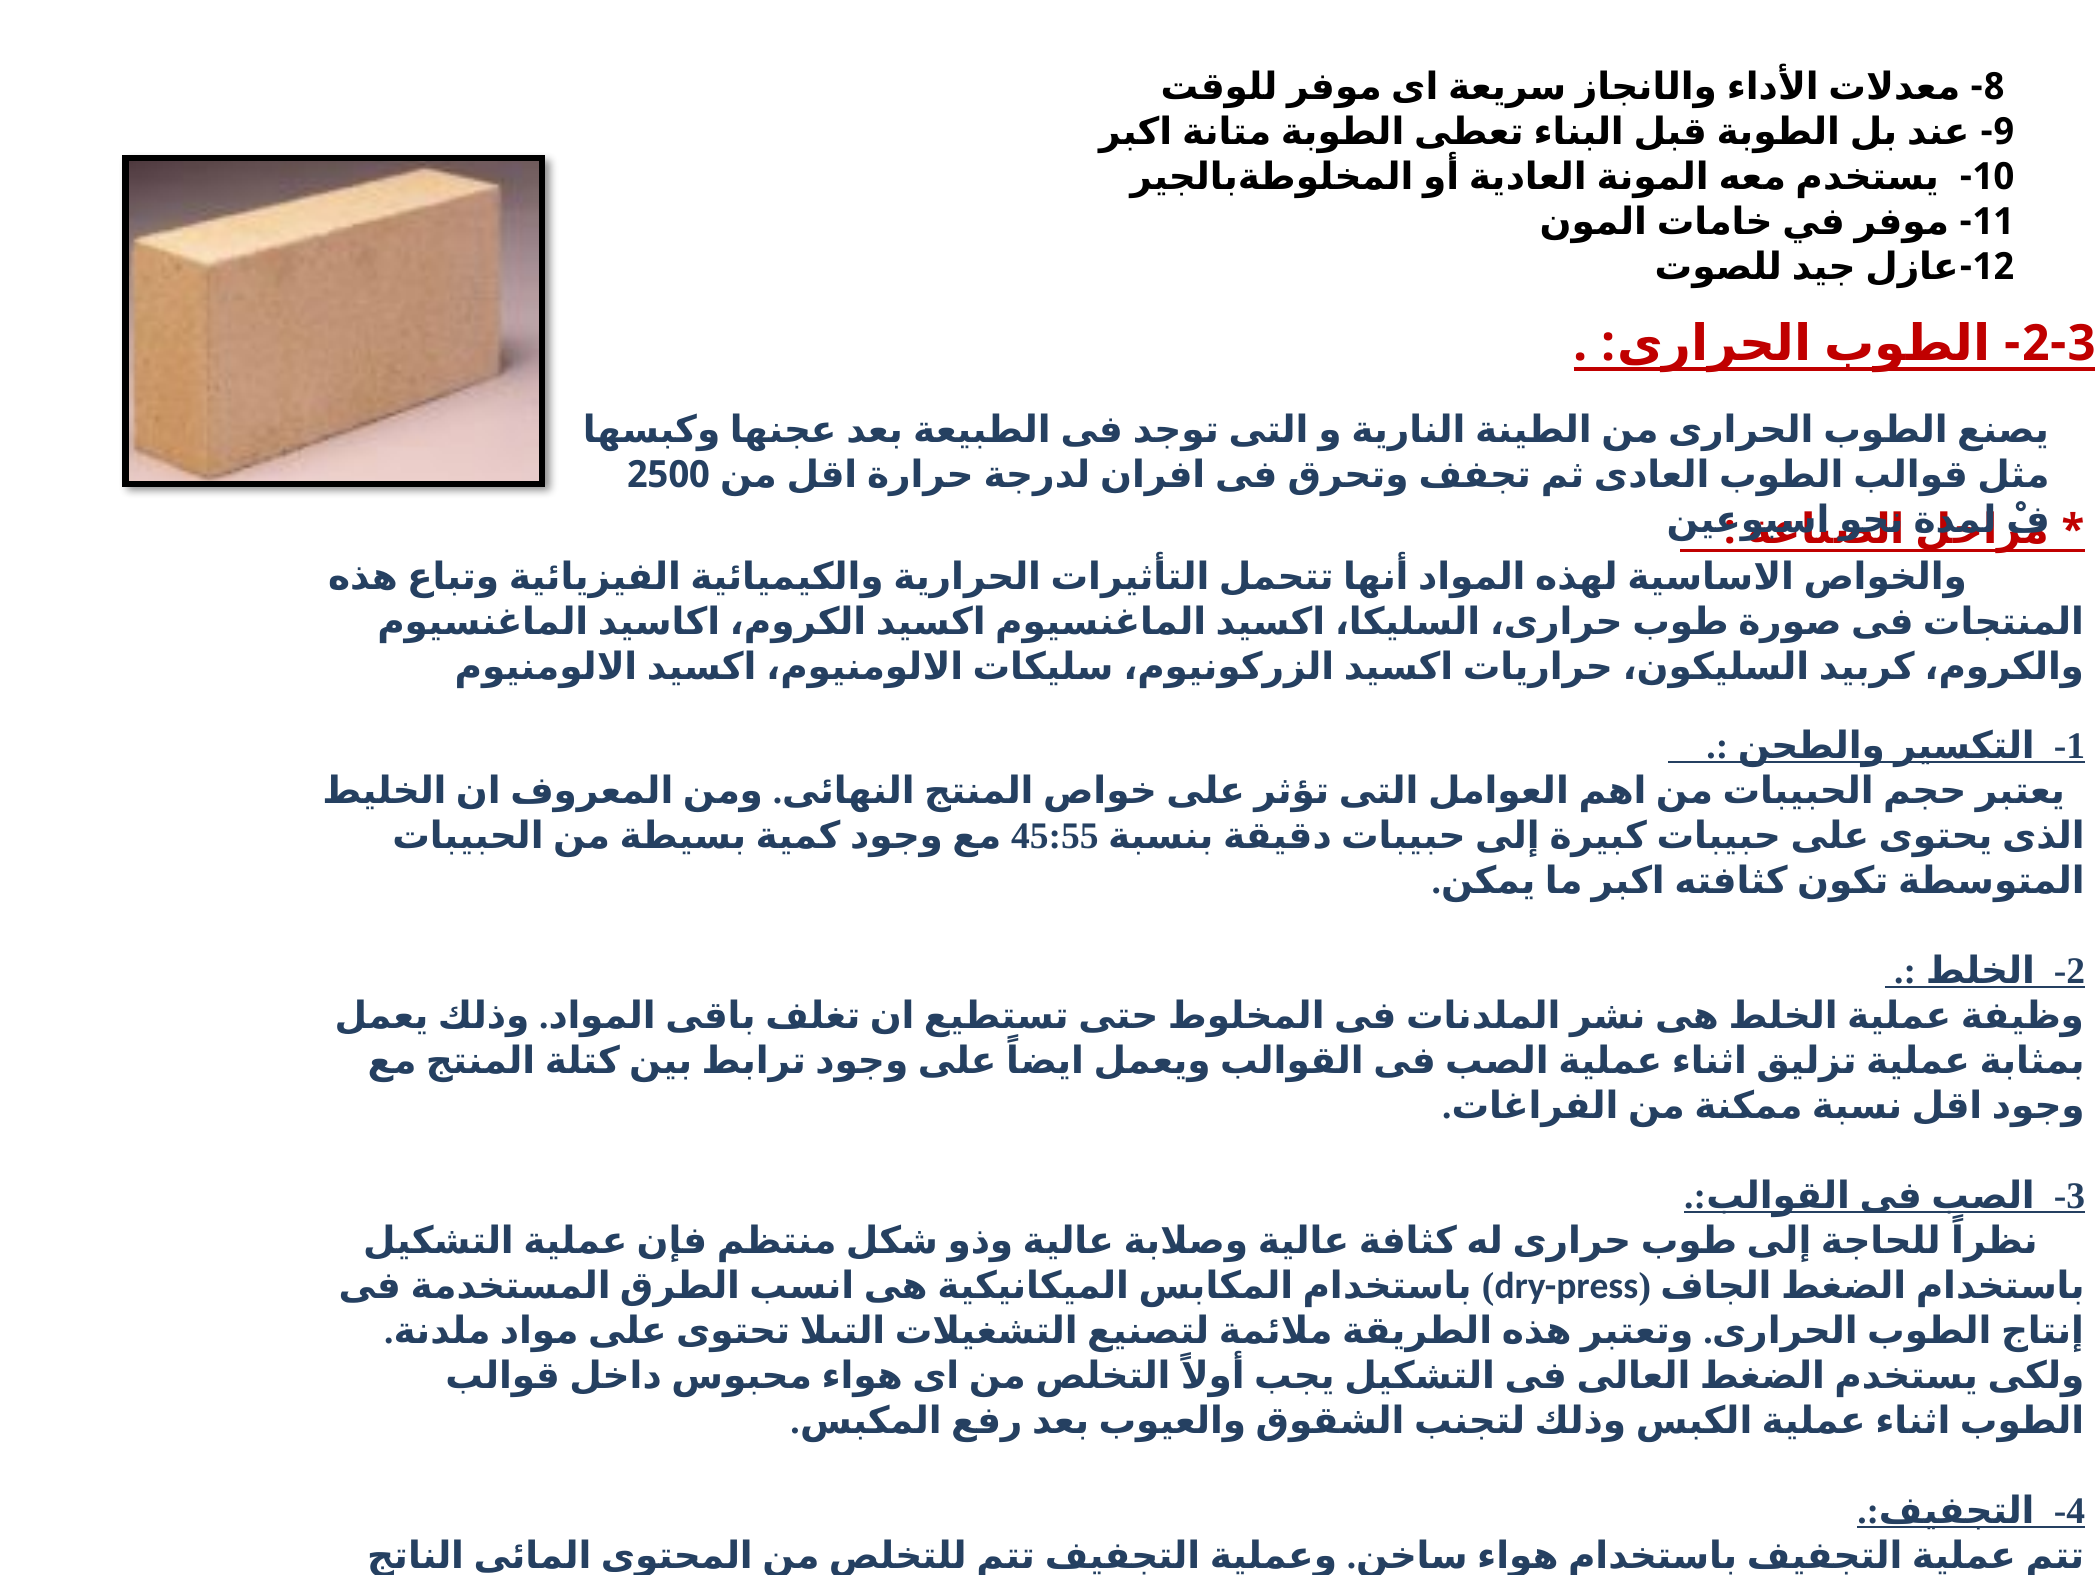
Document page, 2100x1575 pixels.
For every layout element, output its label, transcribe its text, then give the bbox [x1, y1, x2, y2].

text_box * مراحل الصناعة : والخواص الاساسية لهذه المواد أنها تتحمل التأثيرات الحرارية والكيميائية الفيزيائية وتباع هذه المنتجات فى صورة طوب حرارى، السليكا، اكسيد الماغنسيوم اكسيد الكروم، اكاسيد الماغنسيوم والكروم، كربيد السليكون، حراريات اكسيد الزركونيوم، سليكات الالومنيوم، اكسيد الالومنيوم 1- التكسير والطحن :. يعتبر حجم الحبيبات من اهم العوامل التى تؤثر على خواص المنتج النهائى. ومن المعروف ان الخليط الذى يحتوى على حبيبات كبيرة إلى حبيبات دقيقة بنسبة 45:55 مع وجود كمية بسيطة من الحبيبات المتوسطة تكون كثافته اكبر ما يمكن. 2- الخلط :. وظيفة عملية الخلط هى نشر الملدنات فى المخلوط حتى تستطيع ان تغلف باقى المواد. وذلك يعمل بمثابة عملية تزليق اثناء عملية الصب فى القوالب ويعمل ايضاً على وجود ترابط بين كتلة المنتج مع وجود اقل نسبة ممكنة من الفراغات. 3- الصب فى القوالب:. نظراً للحاجة إلى طوب حرارى له كثافة عالية وصلابة عالية وذو شكل منتظم فإن عملية التشكيل باستخدام الضغط الجاف (dry-press) باستخدام المكابس الميكانيكية هى انسب الطرق المستخدمة فى إنتاج الطوب الحرارى. وتعتبر هذه الطريقة ملائمة لتصنيع التشغيلات التىلا تحتوى على مواد ملدنة. ولكى يستخدم الضغط العالى فى التشكيل يجب أولاً التخلص من اى هواء محبوس داخل قوالب الطوب اثناء عملية الكبس وذلك لتجنب الشقوق والعيوب بعد رفع المكبس. 4- التجفيف:. تتم عملية التجفيف باستخدام هواء ساخن. وعملية التجفيف تتم للتخلص من المحتوى المائى الناتج من اضافة الماء للمخلوط لإكسابه المرونة المطلوبة ازالة الماء اثناء عملية التجفيف يؤدى إلى وجود الفراغات ويؤدى ايضاً إلى حدوث انكماش واجهادات داخلية. [294, 326, 2100, 1575]
text_box يصنع الطوب الحرارى من الطينة النارية و التى توجد فى الطبيعة بعد عجنها وكبسها مثل قوالب الطوب العادى ثم تجفف وتحرق فى افران لدرجة حرارة اقل من 2500 فْ لمدة نحو اسبوعين [565, 397, 2065, 548]
text_box 8- معدلات الأداء والانجاز سريعة اى موفر للوقت 9- عند بل الطوبة قبل البناء تعطى الطوبة متانة اكبر 10- يستخدم معه المونة العادية أو المخلوطةبالجير 11- موفر في خامات المون 12-عازل جيد للصوت [837, 55, 2030, 295]
text_box 2-3- الطوب الحرارى: . [1558, 303, 2100, 378]
picture [128, 161, 540, 481]
